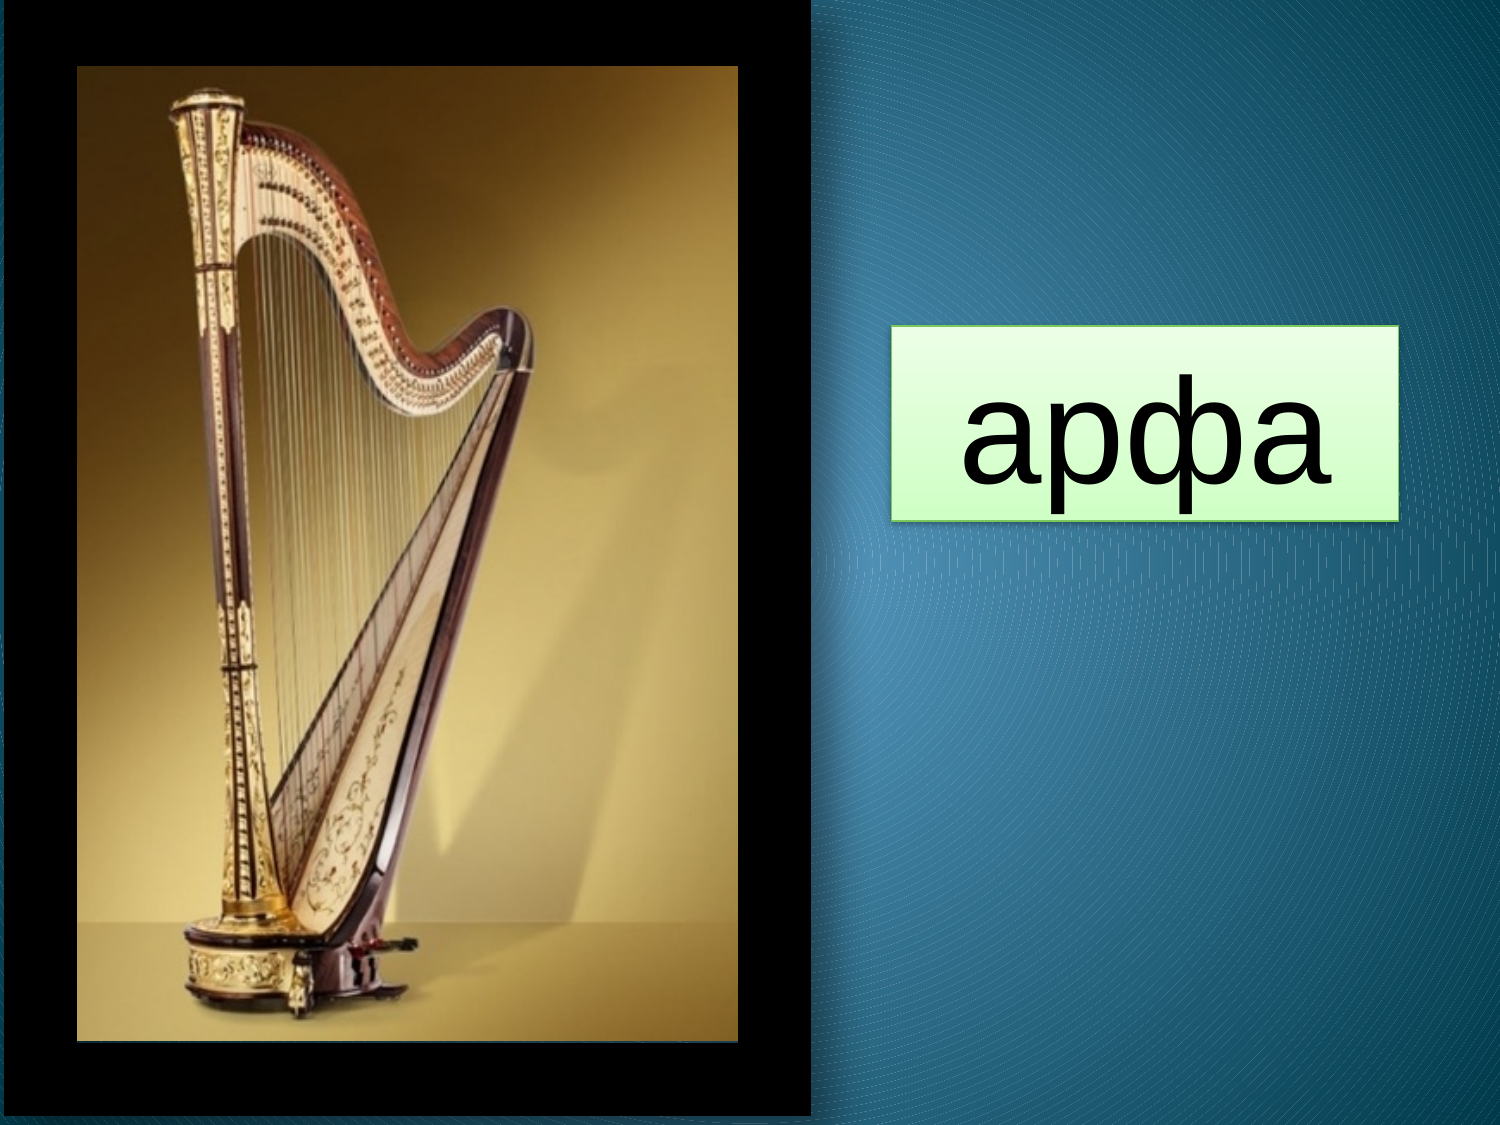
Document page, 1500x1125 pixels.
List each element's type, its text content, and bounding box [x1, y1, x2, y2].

picture [76, 66, 739, 1044]
text_box арфа [891, 325, 1399, 522]
